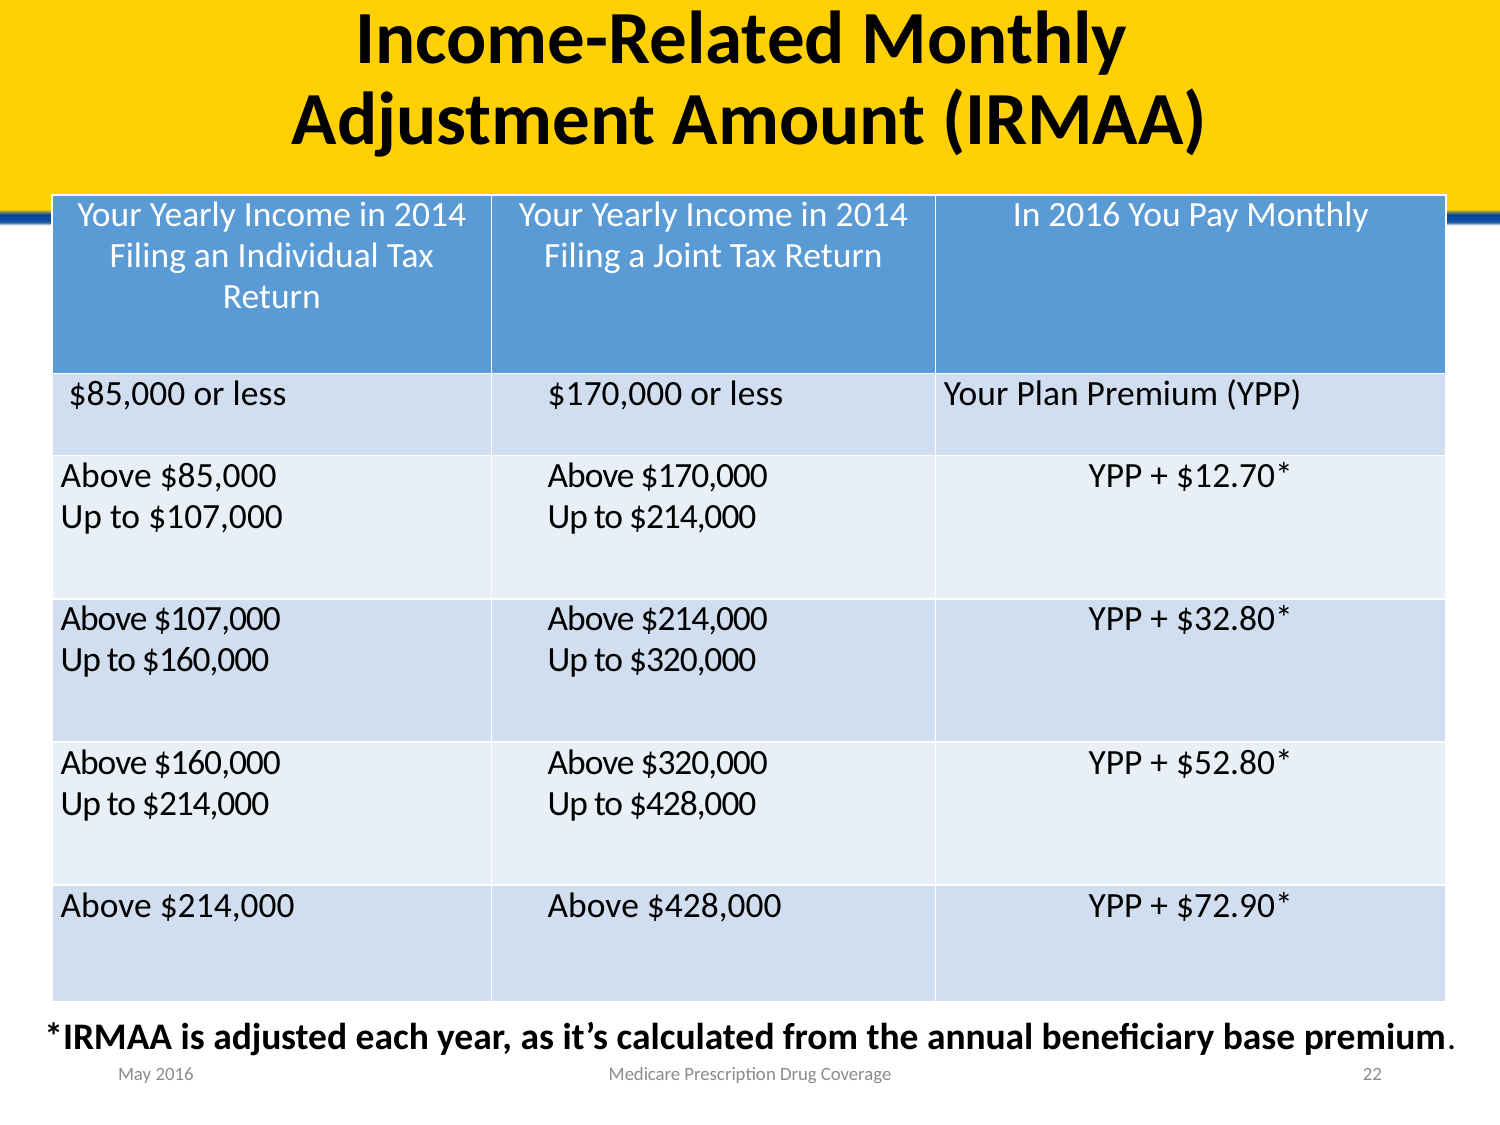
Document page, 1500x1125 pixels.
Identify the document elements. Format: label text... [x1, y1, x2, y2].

table_cell Above $214,000 [53, 886, 491, 1001]
table_cell YPP + $72.90* [936, 886, 1445, 1001]
table_cell $170,000 or less [492, 374, 935, 455]
footer Medicare Prescription Drug Coverage [496, 1042, 1004, 1103]
table_cell Above $85,000 Up to $107,000 [53, 456, 491, 598]
table_cell YPP + $12.70* [936, 456, 1445, 598]
table_header Your Yearly Income in 2014 Filing a Joint Tax Return [492, 196, 935, 373]
table_cell Above $170,000 Up to $214,000 [492, 456, 935, 598]
table_cell Above $214,000 Up to $320,000 [492, 600, 935, 741]
text_box *IRMAA is adjusted each year, as it’s calculated from the annual beneficiary base premium. [0, 1004, 1500, 1065]
picture [0, 157, 1500, 1004]
table_cell Above $320,000 Up to $428,000 [492, 743, 935, 884]
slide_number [103, 1042, 441, 1103]
title Income-Related Monthly Adjustment Amount (IRMAA) [0, 2, 1500, 157]
table_cell Above $107,000 Up to $160,000 [53, 600, 491, 741]
table_header In 2016 You Pay Monthly [936, 196, 1445, 373]
table_cell Above $428,000 [492, 886, 935, 1001]
table_cell $85,000 or less [53, 374, 491, 455]
table_header Your Yearly Income in 2014 Filing an Individual Tax Return [53, 196, 491, 373]
table_cell Your Plan Premium (YPP) [936, 374, 1445, 455]
slide_number 22 [1059, 1042, 1397, 1103]
picture [0, 1065, 1500, 1125]
table_cell YPP + $32.80* [936, 600, 1445, 741]
table_cell YPP + $52.80* [936, 743, 1445, 884]
table_cell Above $160,000 Up to $214,000 [53, 743, 491, 884]
